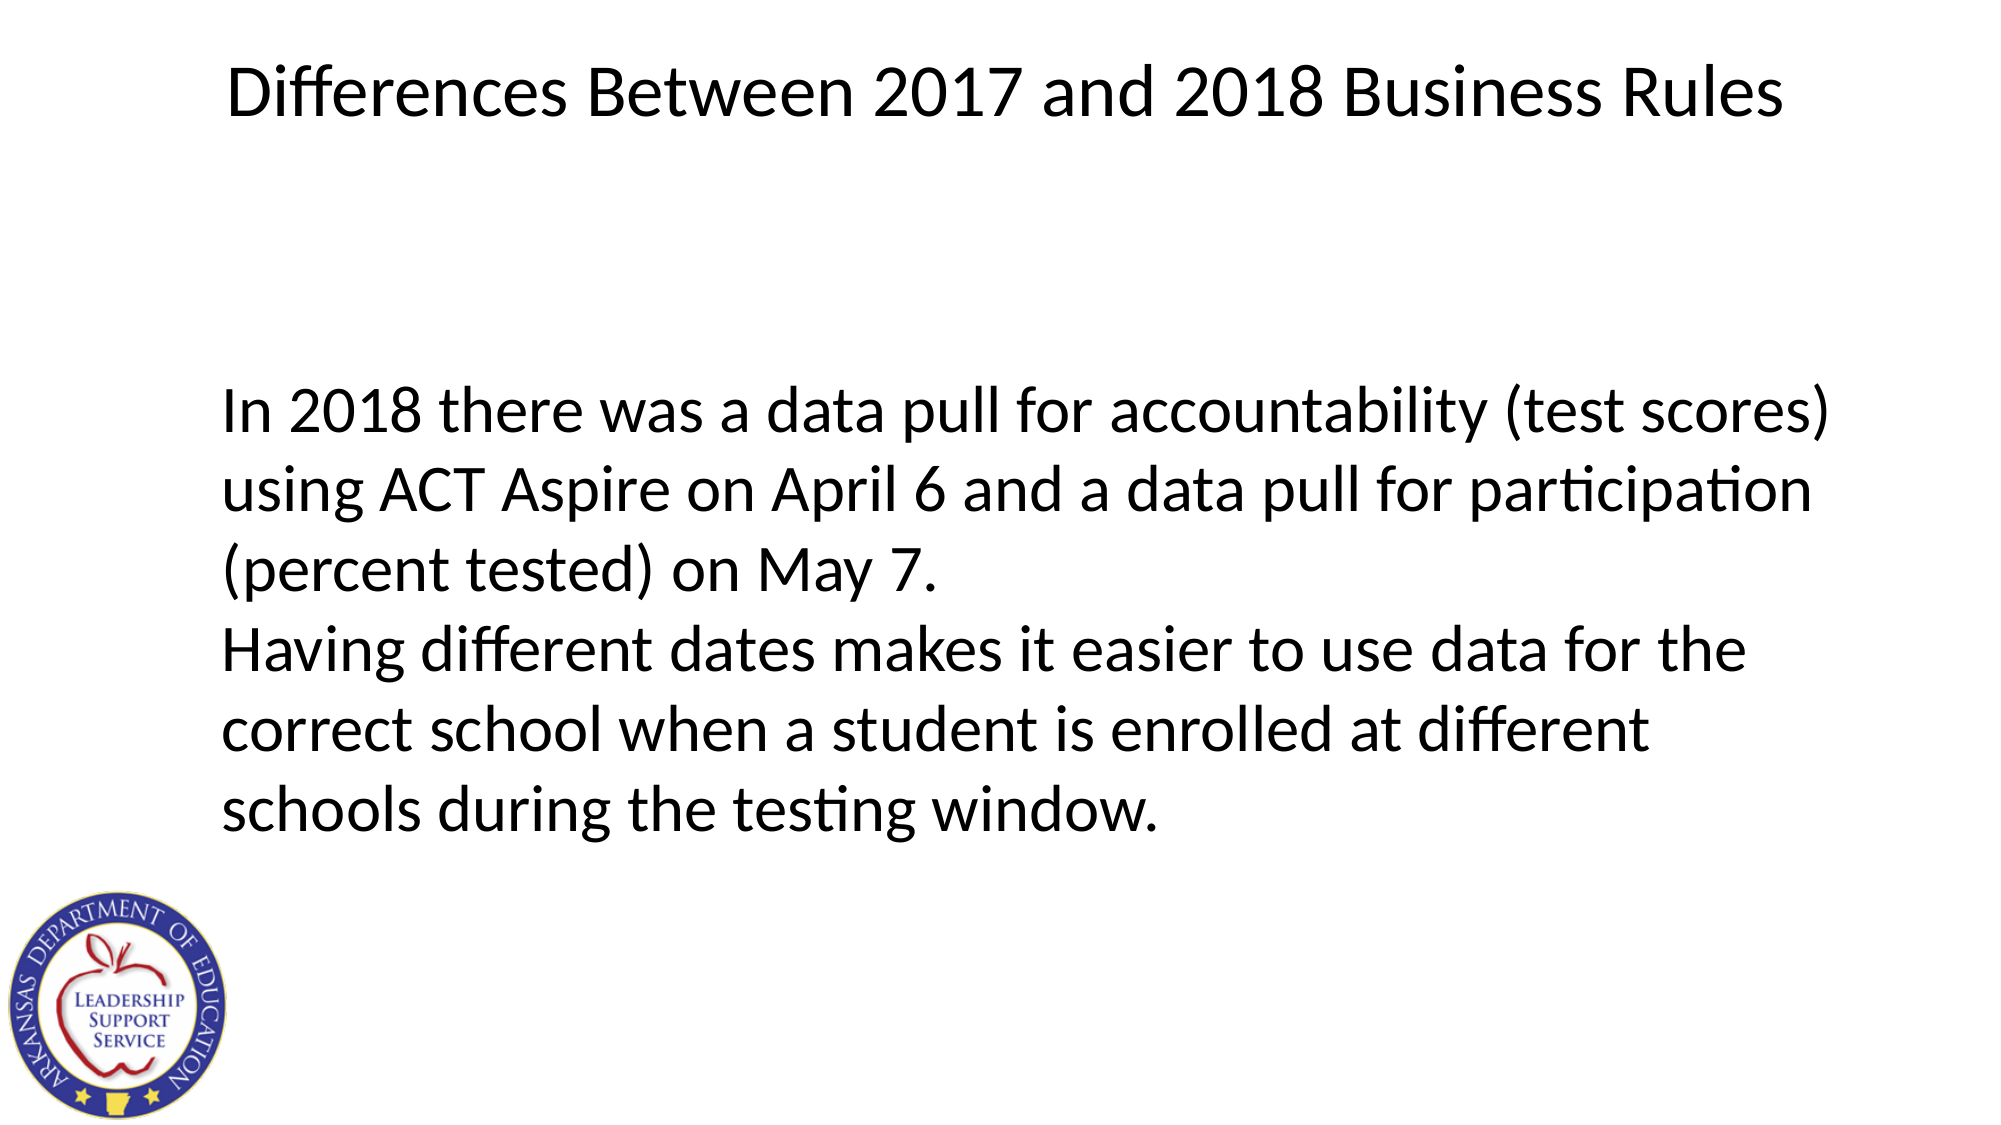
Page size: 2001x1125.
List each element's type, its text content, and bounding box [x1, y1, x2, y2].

picture [4, 886, 231, 1122]
text_box In 2018 there was a data pull for accountability (test scores) using ACT Aspire on April 6 and a data pull for participation (percent tested) on May 7. Having different dates makes it easier to use data for the correct school when a student is enrolled at different schools during the testing window. [207, 357, 1855, 853]
text_box Differences Between 2017 and 2018 Business Rules [97, 26, 1916, 231]
